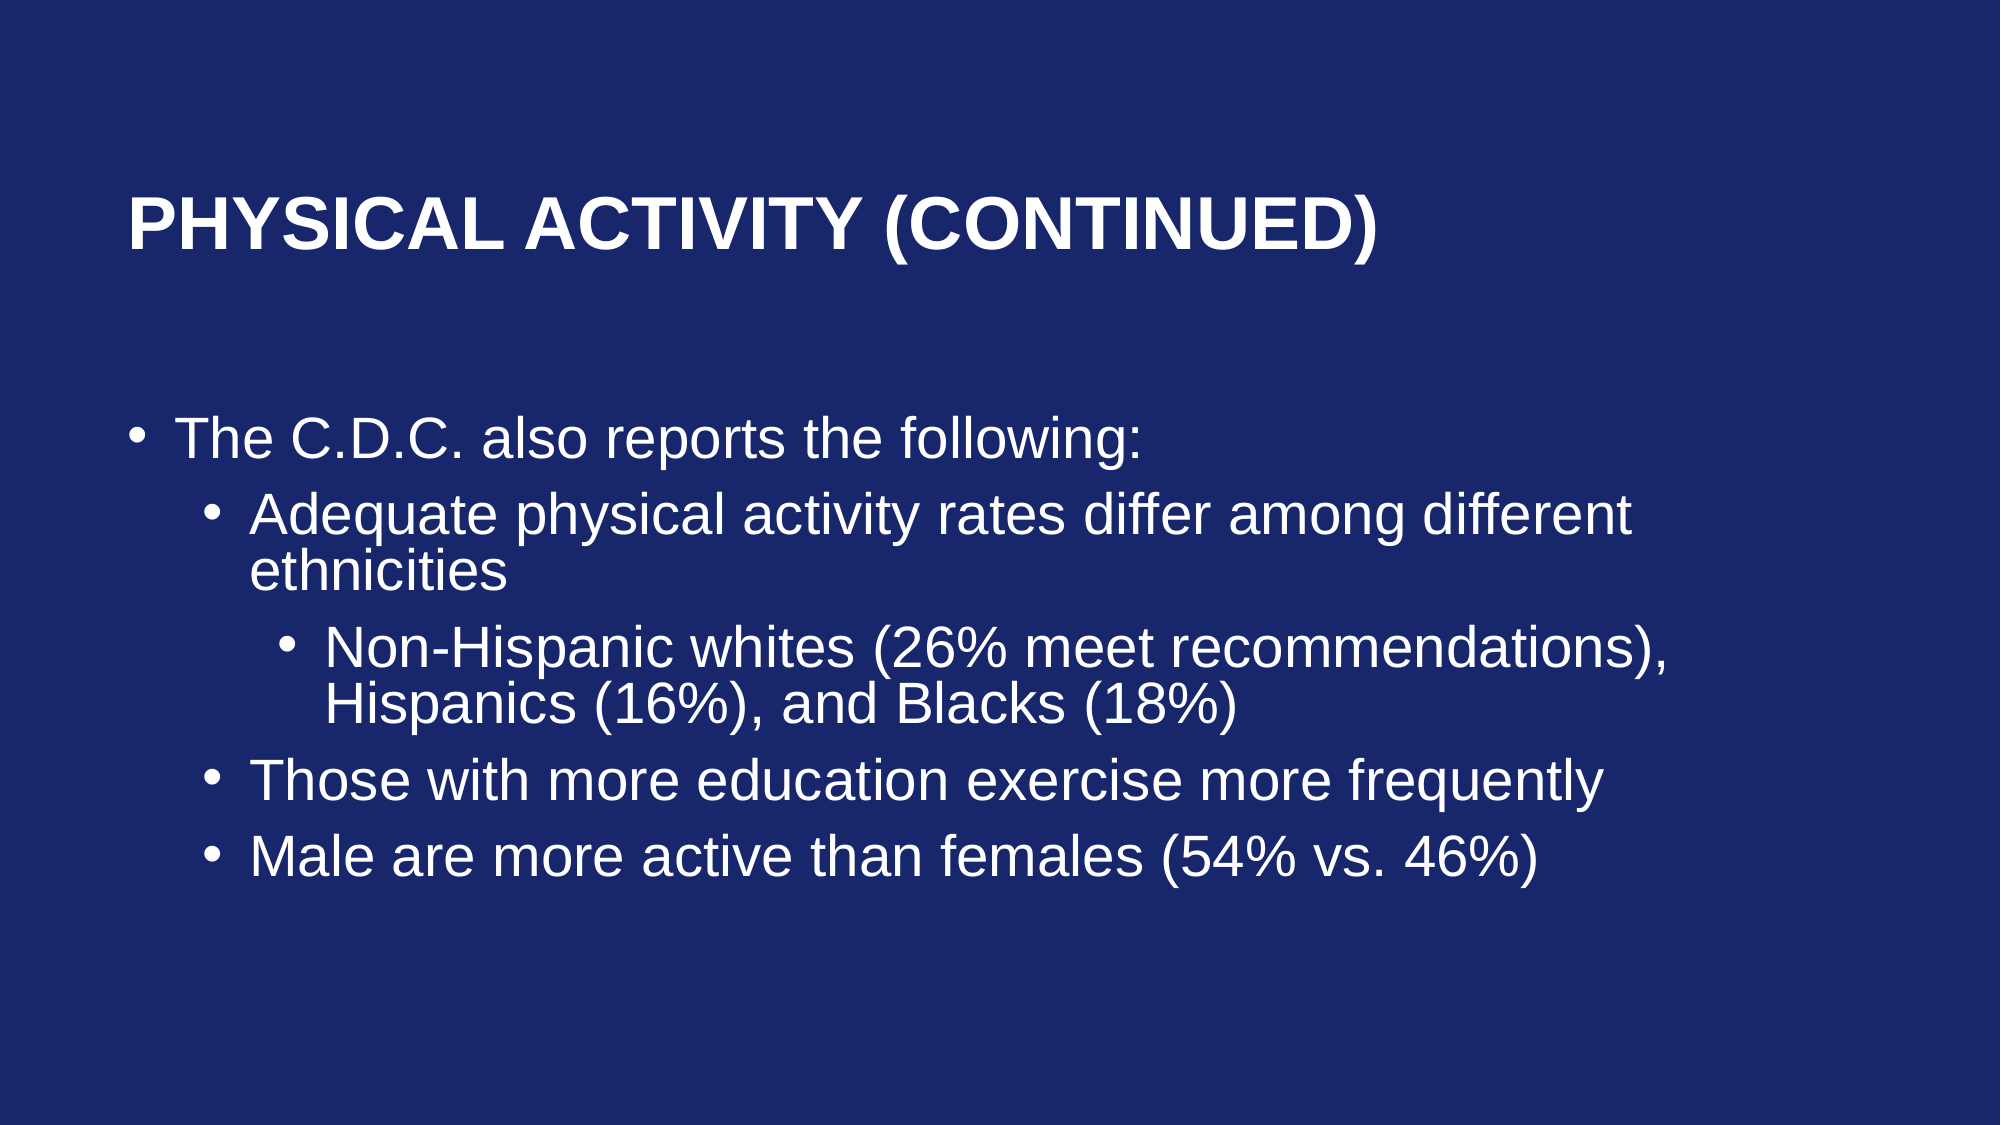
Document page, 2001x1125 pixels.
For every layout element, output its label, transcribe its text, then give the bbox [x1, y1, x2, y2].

list The C.D.C. also reports the following: Adequate physical activity rates differ among different ethnicities Non-Hispanic whites (26% meet recommendations), Hispanics (16%), and Blacks (18%) Those with more education exercise more frequently Male are more active than females (54% vs. 46%) [112, 351, 1775, 950]
title Physical Activity (Continued) [112, 99, 1775, 339]
